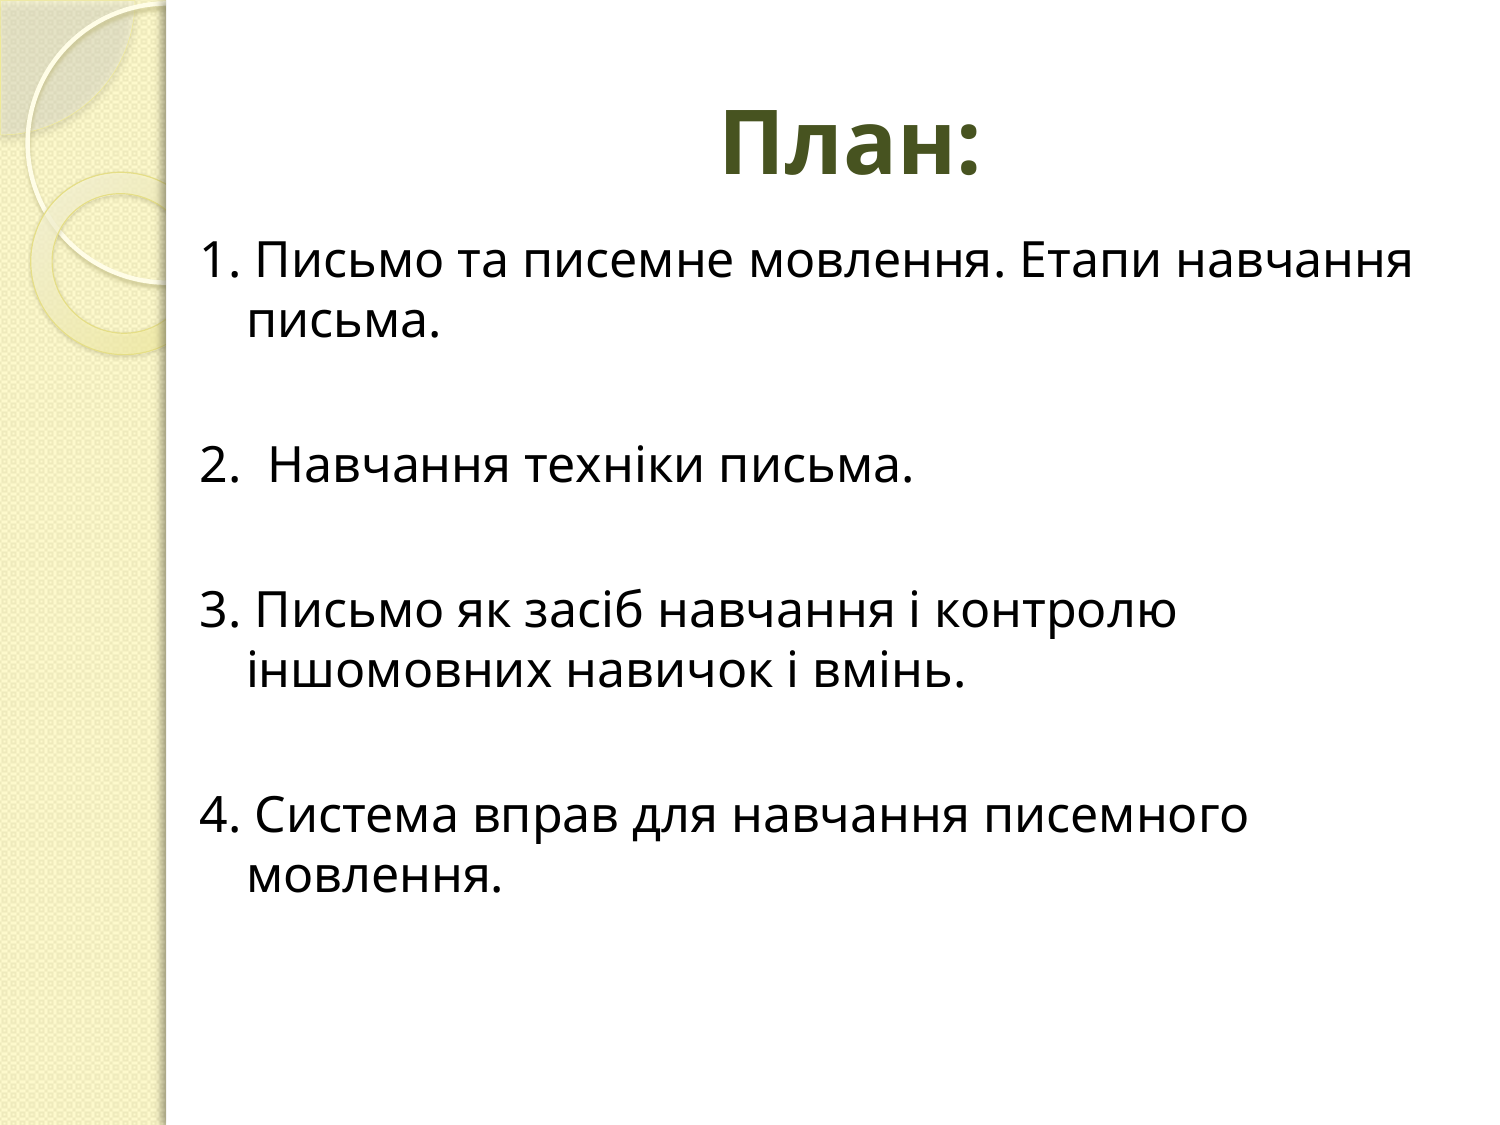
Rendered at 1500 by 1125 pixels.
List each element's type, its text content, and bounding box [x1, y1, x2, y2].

title План: [235, 45, 1466, 219]
list 1. Письмо та писемне мовлення. Етапи навчання письма. 2. Навчання техніки письма. 3. Письмо як засіб навчання і контролю іншомовних навичок і вмінь. 4. Система вправ для навчання писемного мовлення. [171, 219, 1469, 1071]
